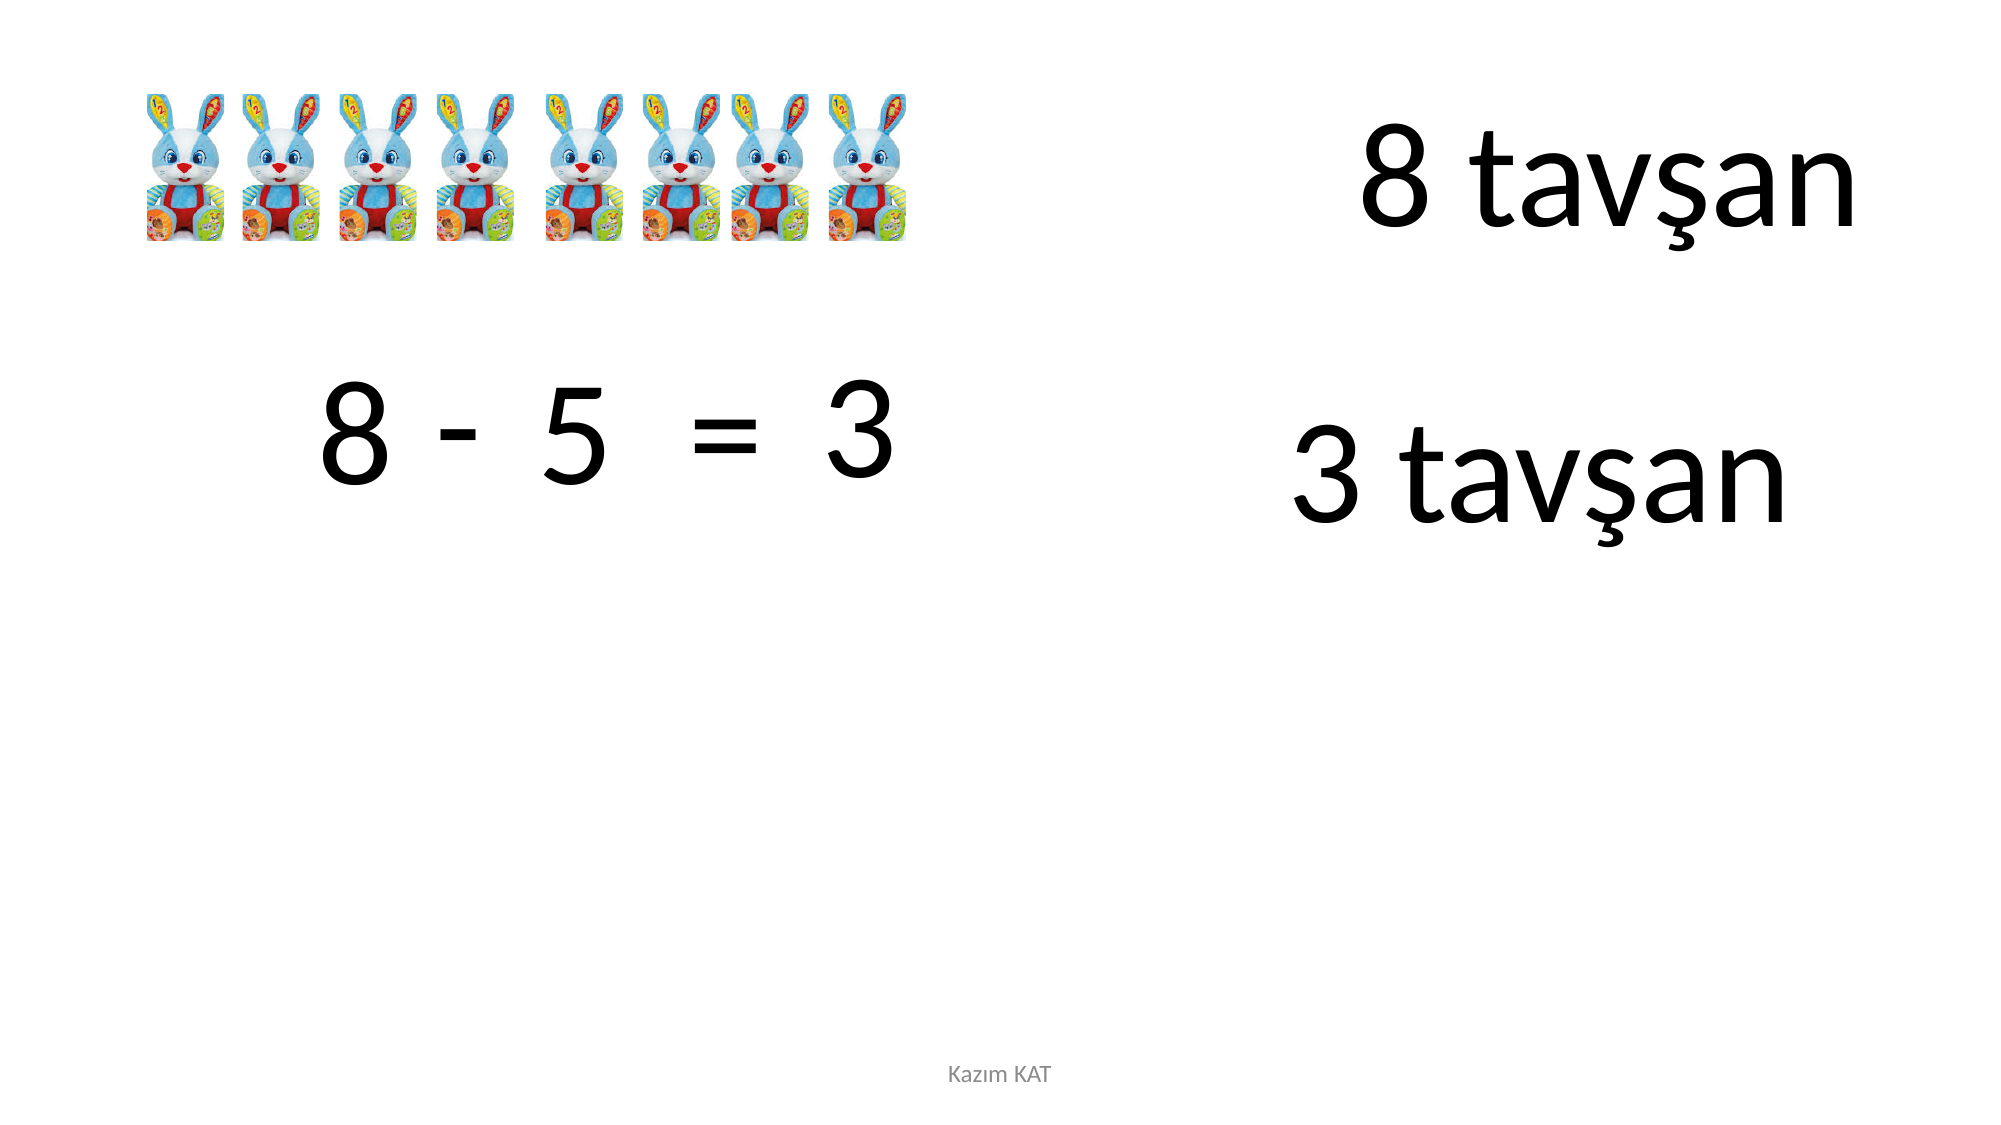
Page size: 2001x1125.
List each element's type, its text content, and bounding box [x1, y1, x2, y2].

picture [731, 94, 809, 241]
picture [242, 94, 320, 241]
text_box = [674, 326, 784, 522]
picture [642, 94, 720, 241]
picture [147, 94, 225, 241]
picture [828, 94, 906, 241]
text_box 8 [302, 326, 462, 522]
text_box 8 tavşan [1342, 69, 2000, 264]
text_box 3 [806, 319, 901, 515]
picture [545, 94, 623, 241]
footer Kazım KAT [662, 1042, 1338, 1103]
picture [436, 94, 514, 241]
text_box 3 tavşan [1272, 365, 1930, 561]
picture [339, 94, 417, 241]
text_box 5 [522, 326, 674, 522]
text_box - [420, 319, 530, 515]
